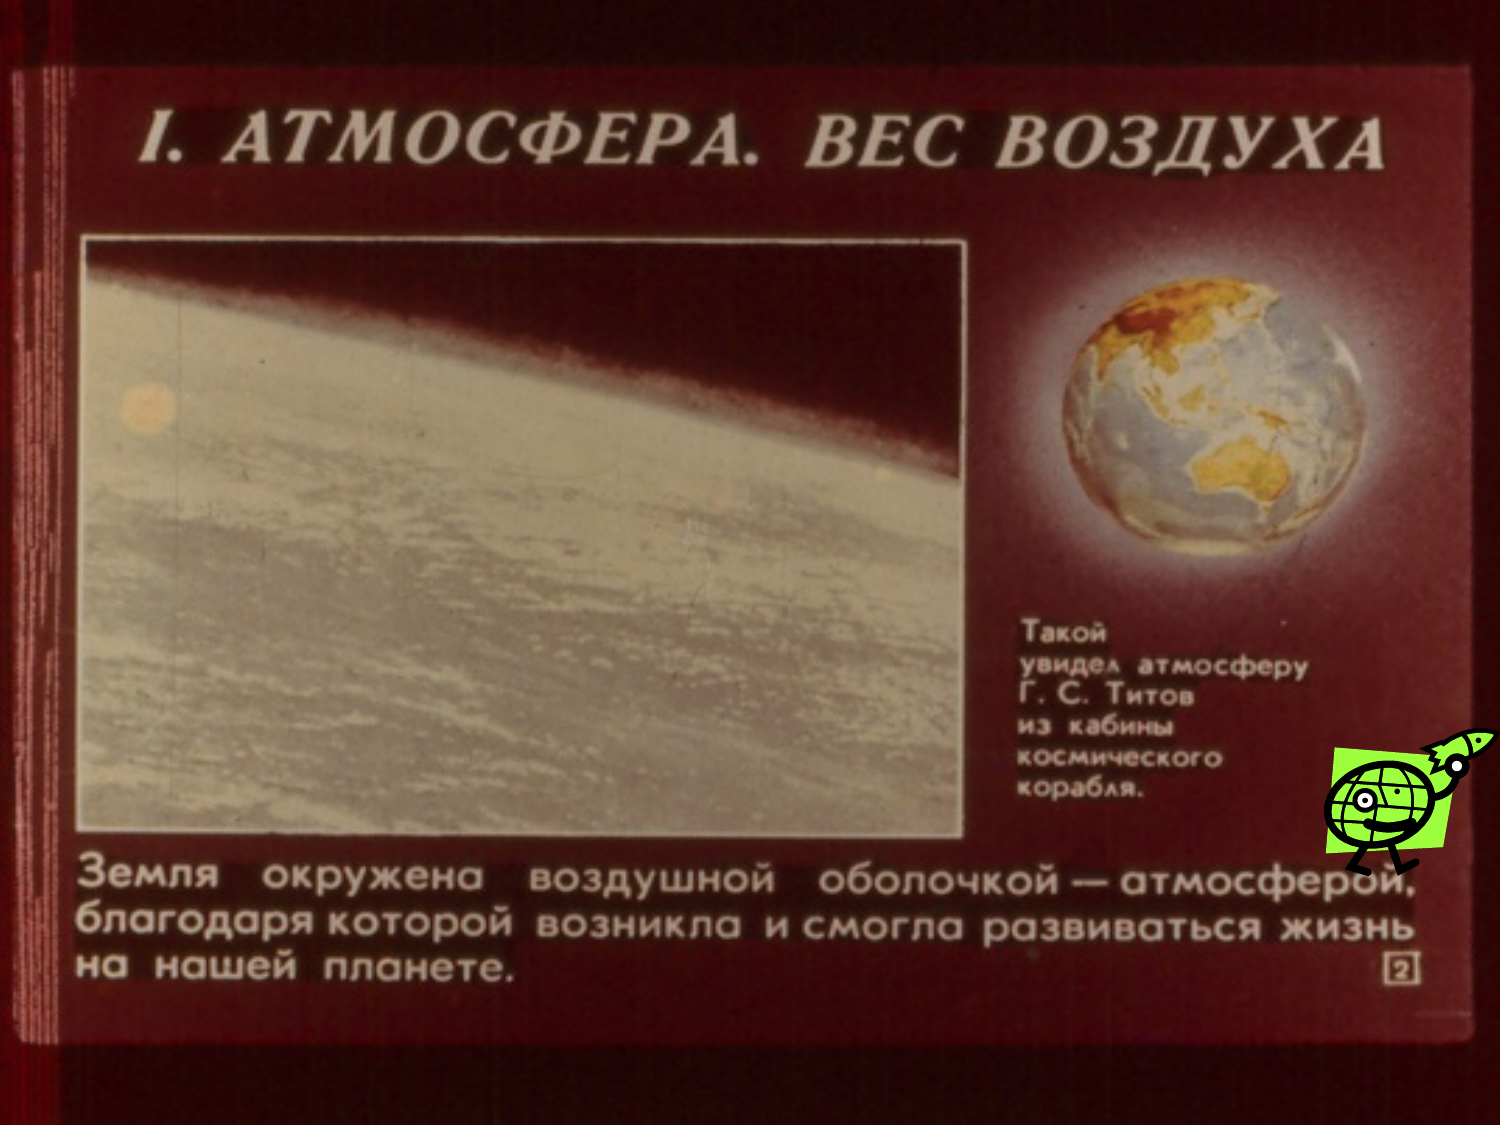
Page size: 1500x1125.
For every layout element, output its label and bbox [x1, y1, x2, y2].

list [0, 0, 1500, 1125]
picture [1322, 726, 1500, 877]
